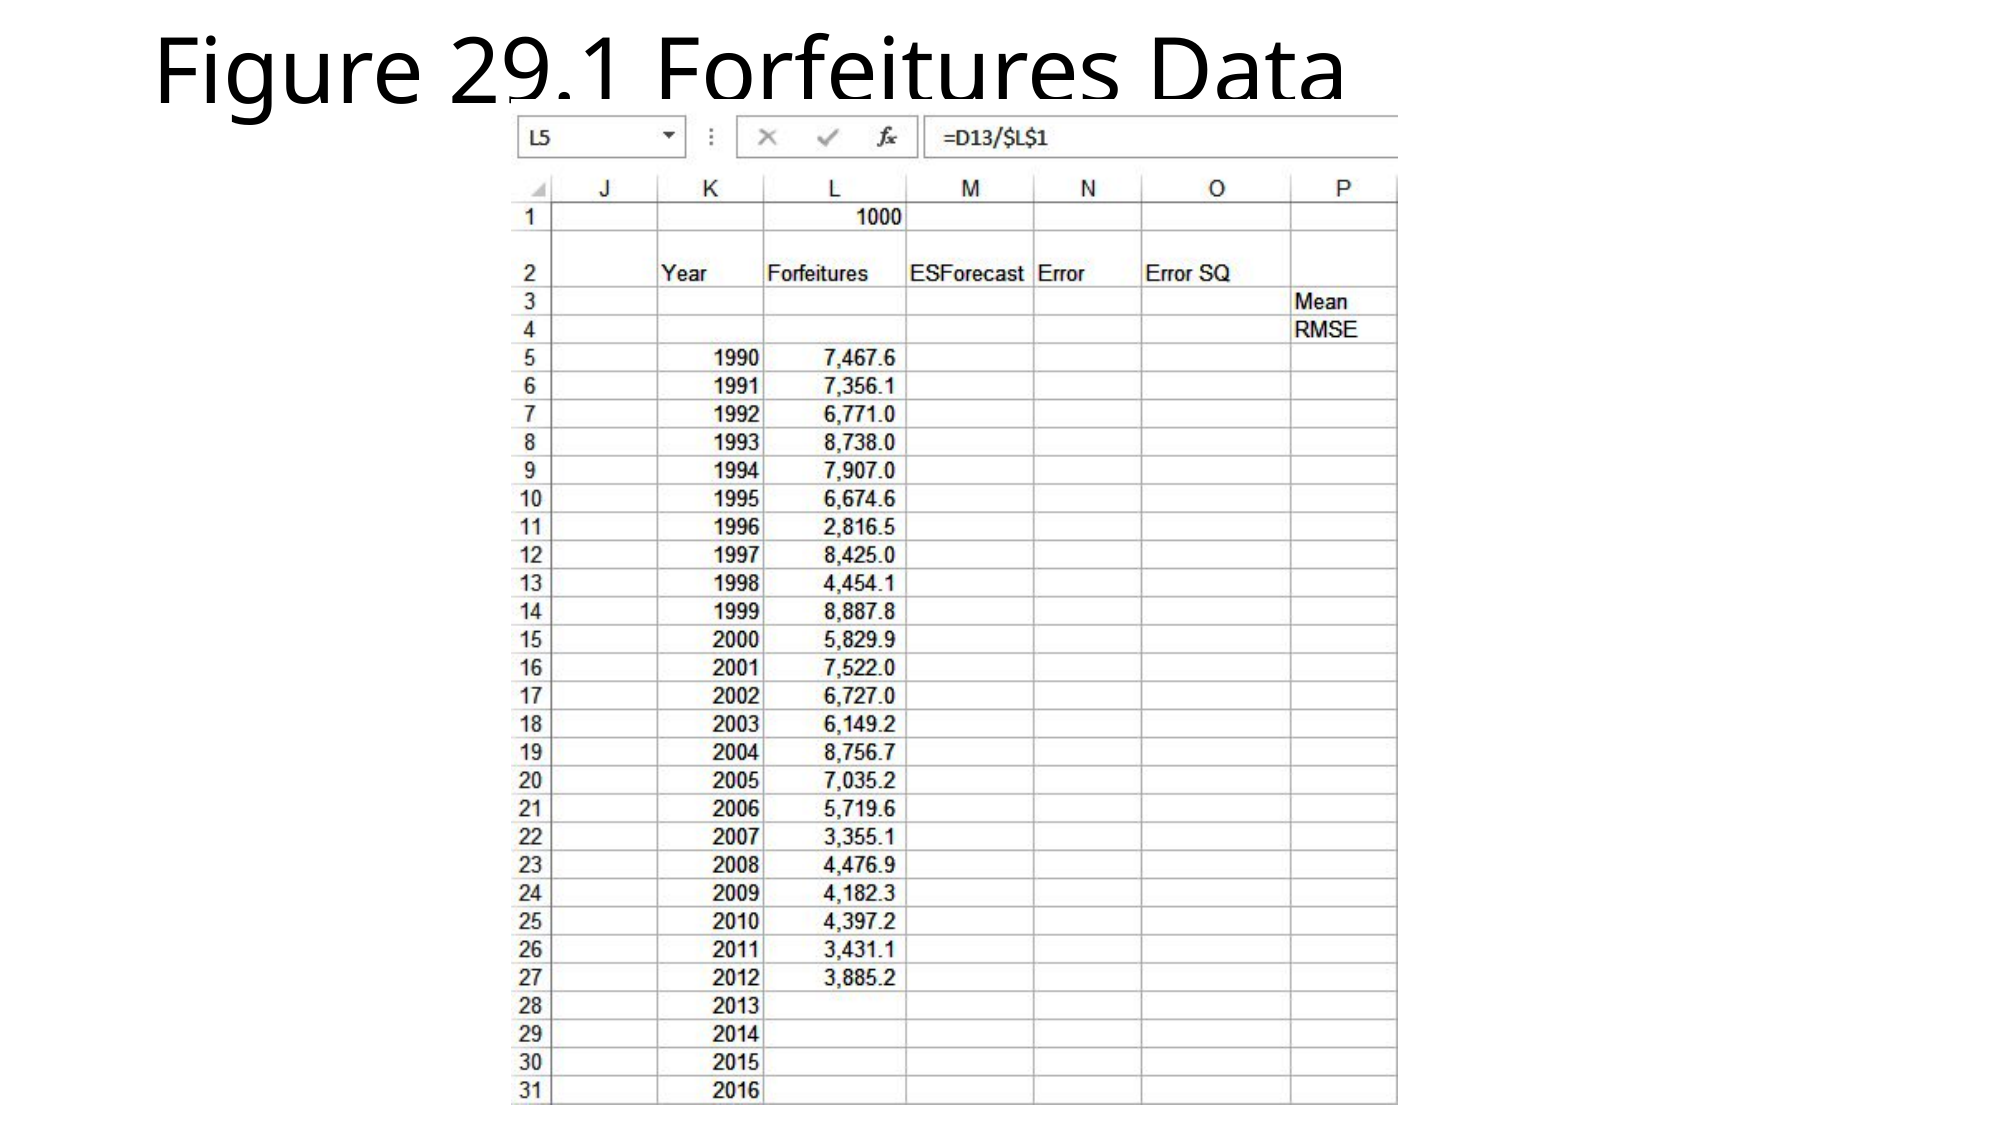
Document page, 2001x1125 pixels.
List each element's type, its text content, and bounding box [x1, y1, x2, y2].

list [511, 99, 1398, 1105]
title Figure 29.1 Forfeitures Data [137, 0, 1863, 148]
